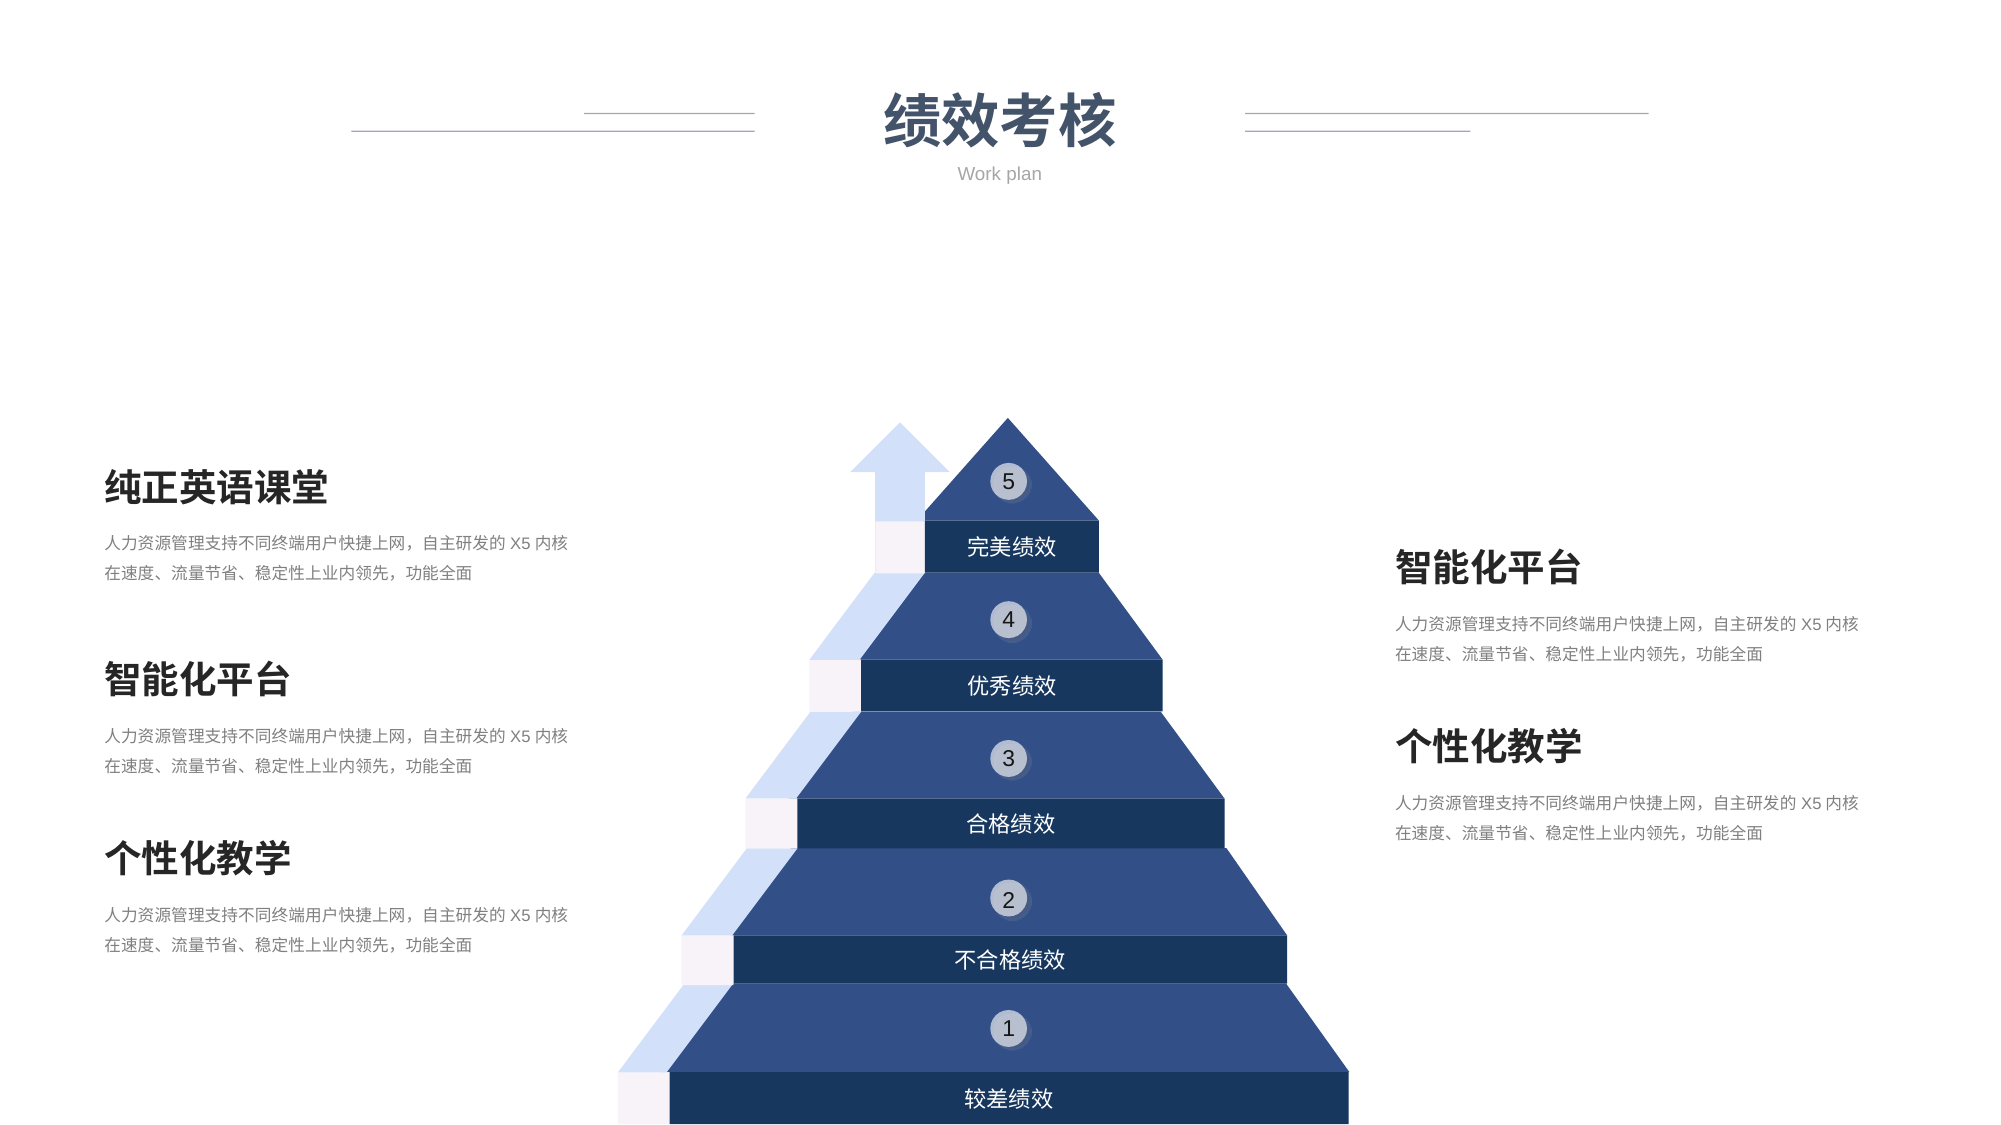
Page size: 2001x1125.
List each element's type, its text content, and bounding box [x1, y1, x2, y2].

text_box 较差绩效 [950, 1071, 1350, 1125]
text_box 智能化平台 [89, 648, 400, 708]
text_box 个性化教学 [89, 827, 400, 887]
text_box [950, 848, 1287, 934]
text_box 智能化平台 [1380, 536, 1691, 596]
text_box [950, 985, 1349, 1071]
text_box 纯正英语课堂 [89, 456, 400, 515]
text_box [950, 574, 1163, 659]
text_box 完美绩效 [950, 520, 1100, 574]
text_box 人力资源管理支持不同终端用户快捷上网，自主研发的X5内核在速度、流量节省、稳定性上业内领先，功能全面 [89, 515, 598, 591]
text_box 4 [987, 597, 1030, 640]
text_box 3 [987, 735, 1030, 779]
text_box 2 [987, 877, 1030, 920]
text_box 人力资源管理支持不同终端用户快捷上网，自主研发的X5内核在速度、流量节省、稳定性上业内领先，功能全面 [89, 708, 598, 784]
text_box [351, 113, 1649, 132]
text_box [617, 422, 950, 1125]
text_box [950, 417, 1099, 520]
text_box 不合格绩效 [950, 934, 1288, 985]
text_box 绩效考核 [775, 76, 1225, 113]
text_box 个性化教学 [1380, 715, 1691, 775]
text_box 绩效考核 [775, 132, 1225, 162]
text_box Work plan [827, 162, 1173, 192]
text_box 优秀绩效 [950, 659, 1164, 712]
text_box [950, 712, 1225, 798]
text_box 人力资源管理支持不同终端用户快捷上网，自主研发的X5内核在速度、流量节省、稳定性上业内领先，功能全面 [1380, 775, 1889, 851]
text_box 1 [987, 1005, 1030, 1049]
text_box 人力资源管理支持不同终端用户快捷上网，自主研发的X5内核在速度、流量节省、稳定性上业内领先，功能全面 [1380, 596, 1889, 672]
text_box 合格绩效 [950, 798, 1226, 849]
text_box 5 [987, 458, 1030, 502]
text_box 人力资源管理支持不同终端用户快捷上网，自主研发的X5内核在速度、流量节省、稳定性上业内领先，功能全面 [89, 887, 598, 963]
